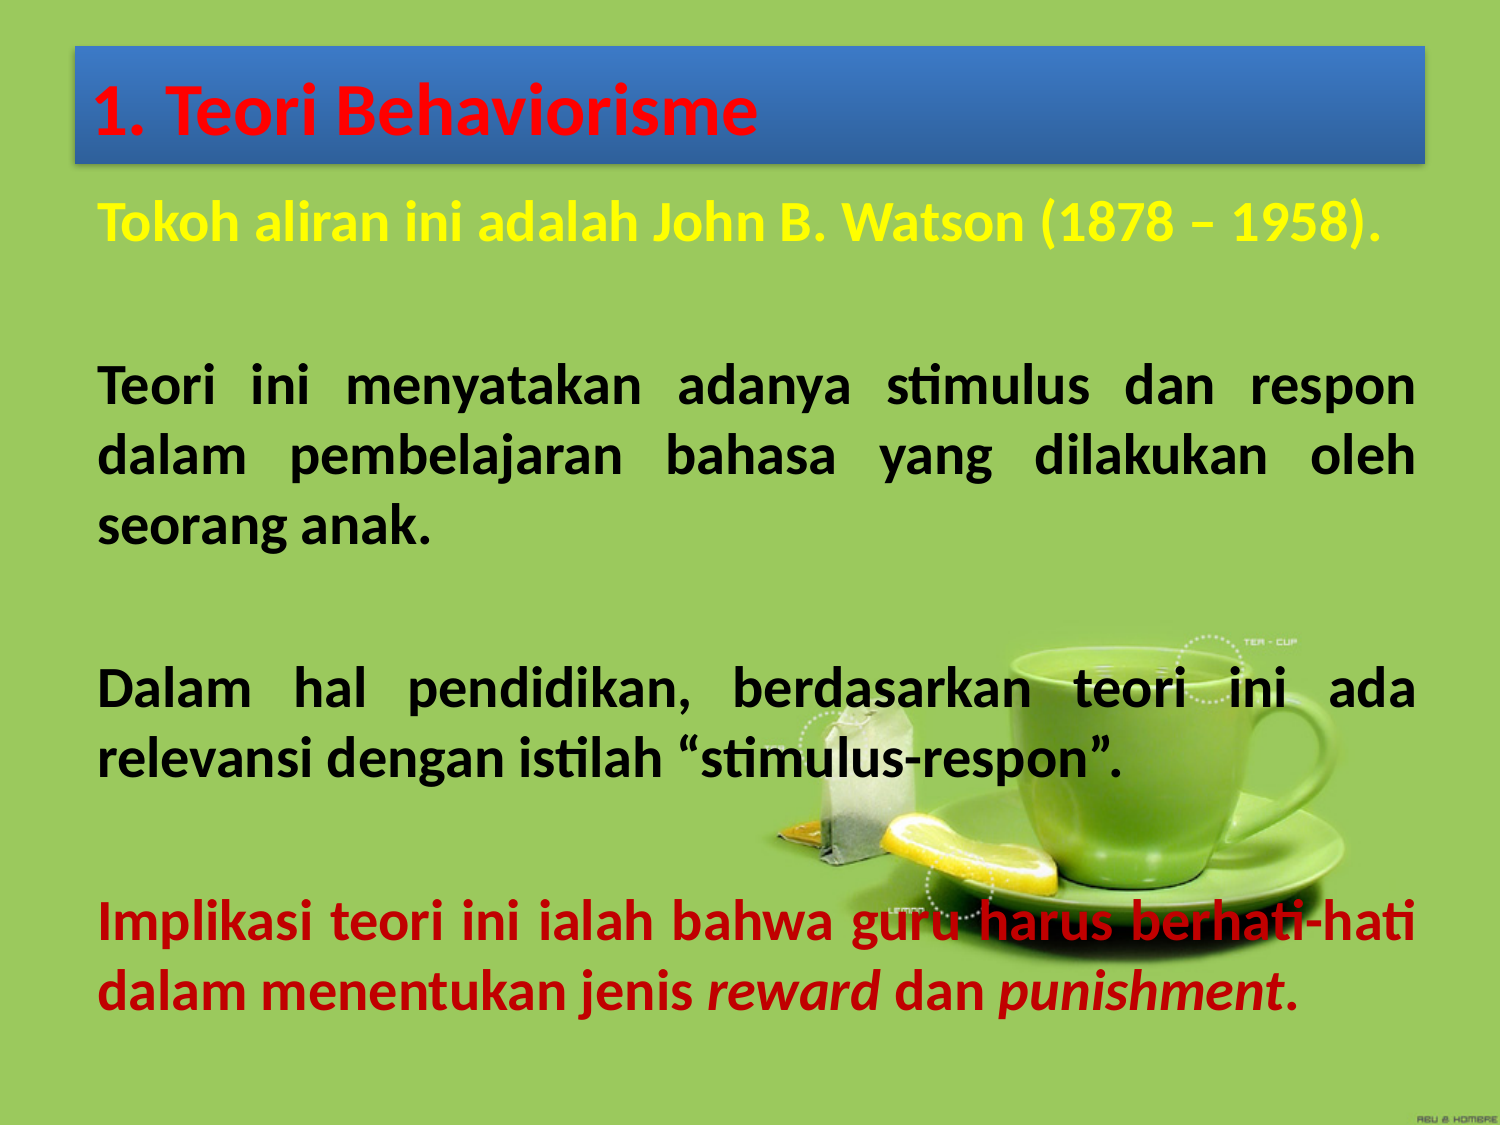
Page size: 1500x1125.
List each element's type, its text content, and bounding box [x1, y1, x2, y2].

title 1. Teori Behaviorisme [75, 46, 1425, 164]
picture [0, 0, 1500, 1125]
list Tokoh aliran ini adalah John B. Watson (1878 – 1958). Teori ini menyatakan adanya stimulus dan respon dalam pembelajaran bahasa yang dilakukan oleh seorang anak. Dalam hal pendidikan, berdasarkan teori ini ada relevansi dengan istilah “stimulus-respon”. Implikasi teori ini ialah bahwa guru harus berhati-hati dalam menentukan jenis reward dan punishment. [82, 175, 1432, 1055]
